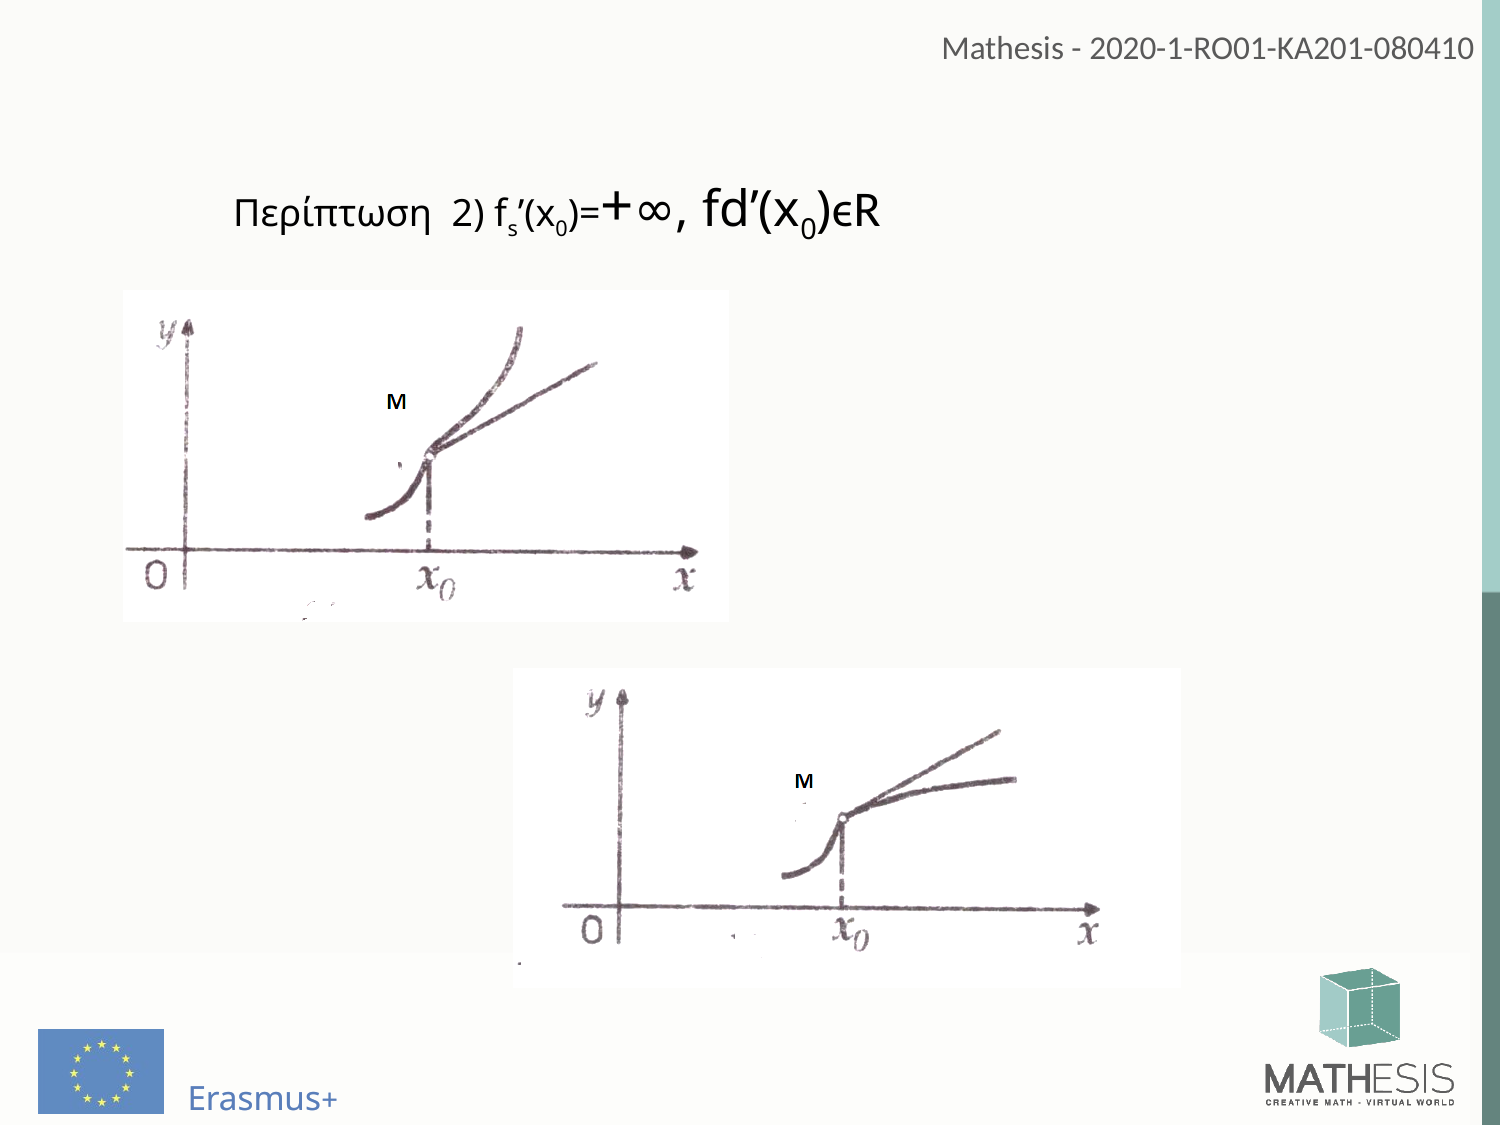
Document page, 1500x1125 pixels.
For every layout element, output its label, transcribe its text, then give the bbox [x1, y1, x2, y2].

picture [513, 668, 1181, 988]
text_box Περίπτωση 2) fs’(x0)=+∞, fd’(x0)ϵR [218, 160, 1069, 253]
picture [123, 290, 730, 622]
